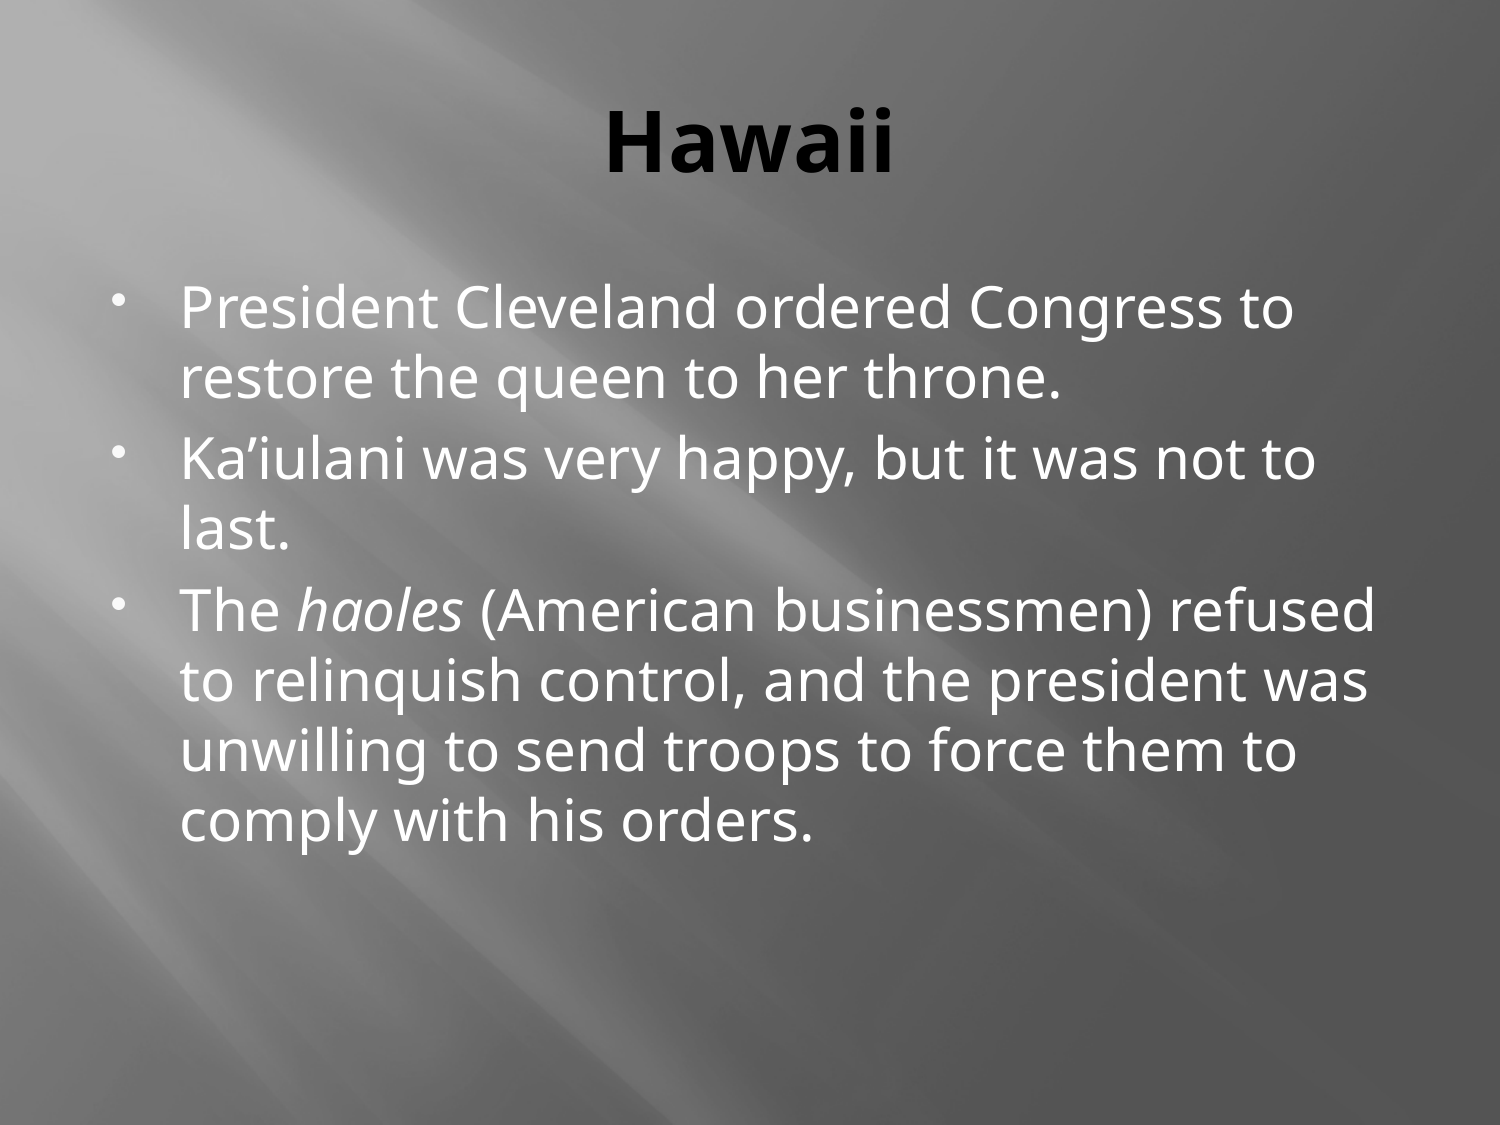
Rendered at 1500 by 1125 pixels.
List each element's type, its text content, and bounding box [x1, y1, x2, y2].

title Hawaii [75, 45, 1425, 233]
list President Cleveland ordered Congress to restore the queen to her throne. Ka’iulani was very happy, but it was not to last. The haoles (American businessmen) refused to relinquish control, and the president was unwilling to send troops to force them to comply with his orders. [75, 262, 1425, 1035]
